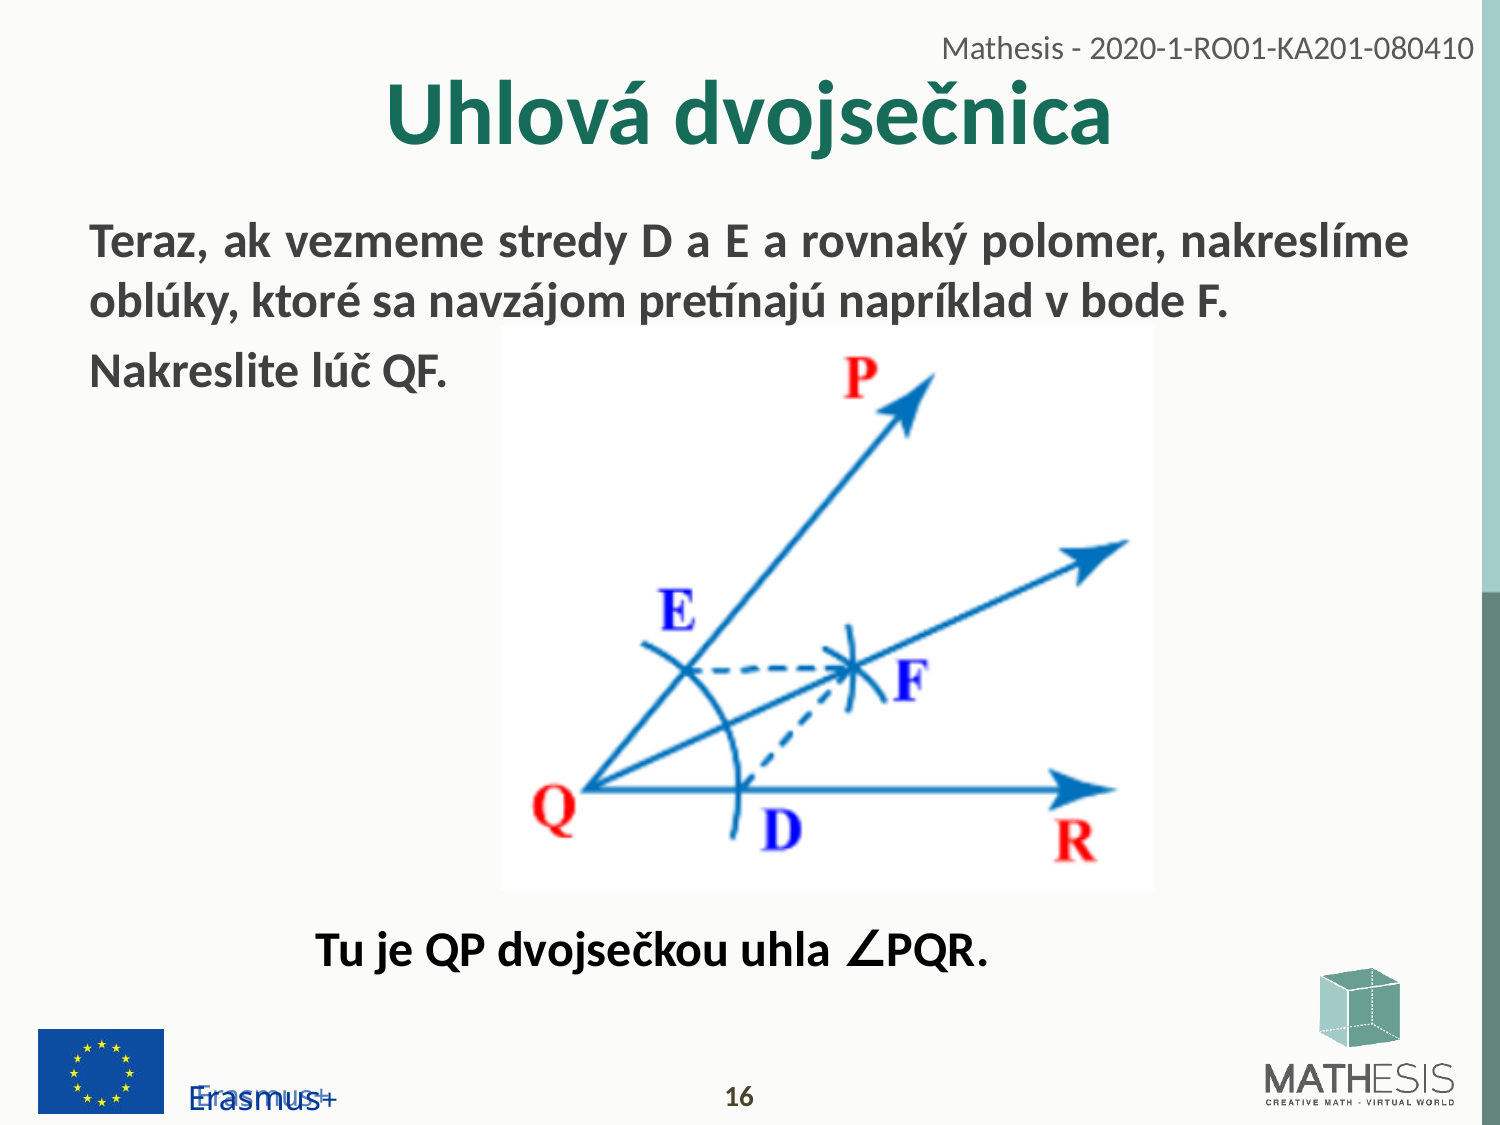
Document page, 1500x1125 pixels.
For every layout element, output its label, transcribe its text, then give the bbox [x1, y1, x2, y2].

text_box Tu je QP dvojsečkou uhla ∠PQR. [301, 908, 1282, 984]
picture [501, 326, 1154, 891]
title Uhlová dvojsečnica [75, 45, 1425, 199]
picture [38, 1029, 164, 1114]
list Teraz, ak vezmeme stredy D a E a rovnaký polomer, nakreslíme oblúky, ktoré sa navzájom pretínajú napríklad v bode F. Nakreslite lúč QF. [75, 199, 1425, 943]
